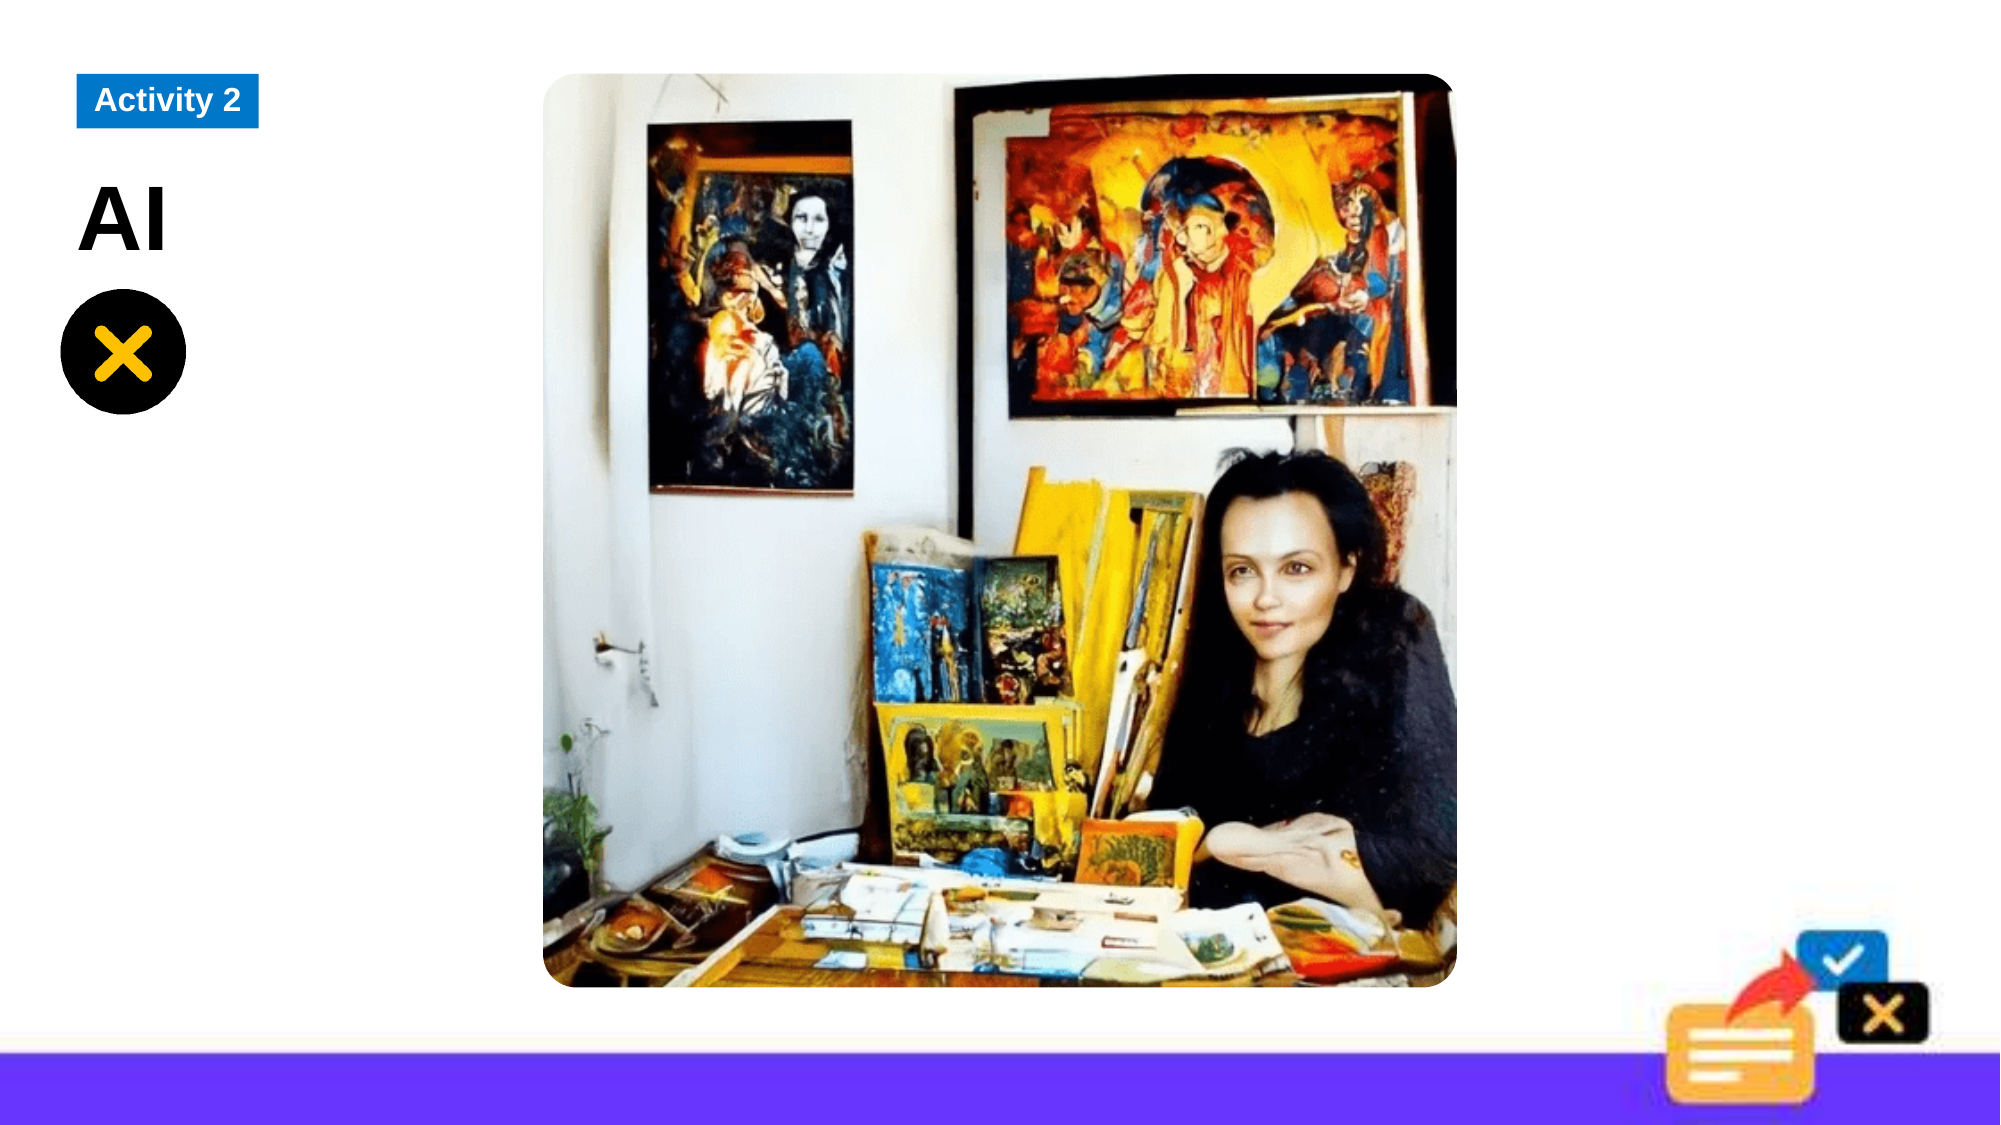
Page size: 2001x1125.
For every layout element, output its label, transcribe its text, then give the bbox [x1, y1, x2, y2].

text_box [57, 286, 188, 417]
picture [0, 0, 2000, 1125]
text_box AI [76, 171, 352, 459]
text_box Activity 2 [76, 73, 259, 129]
